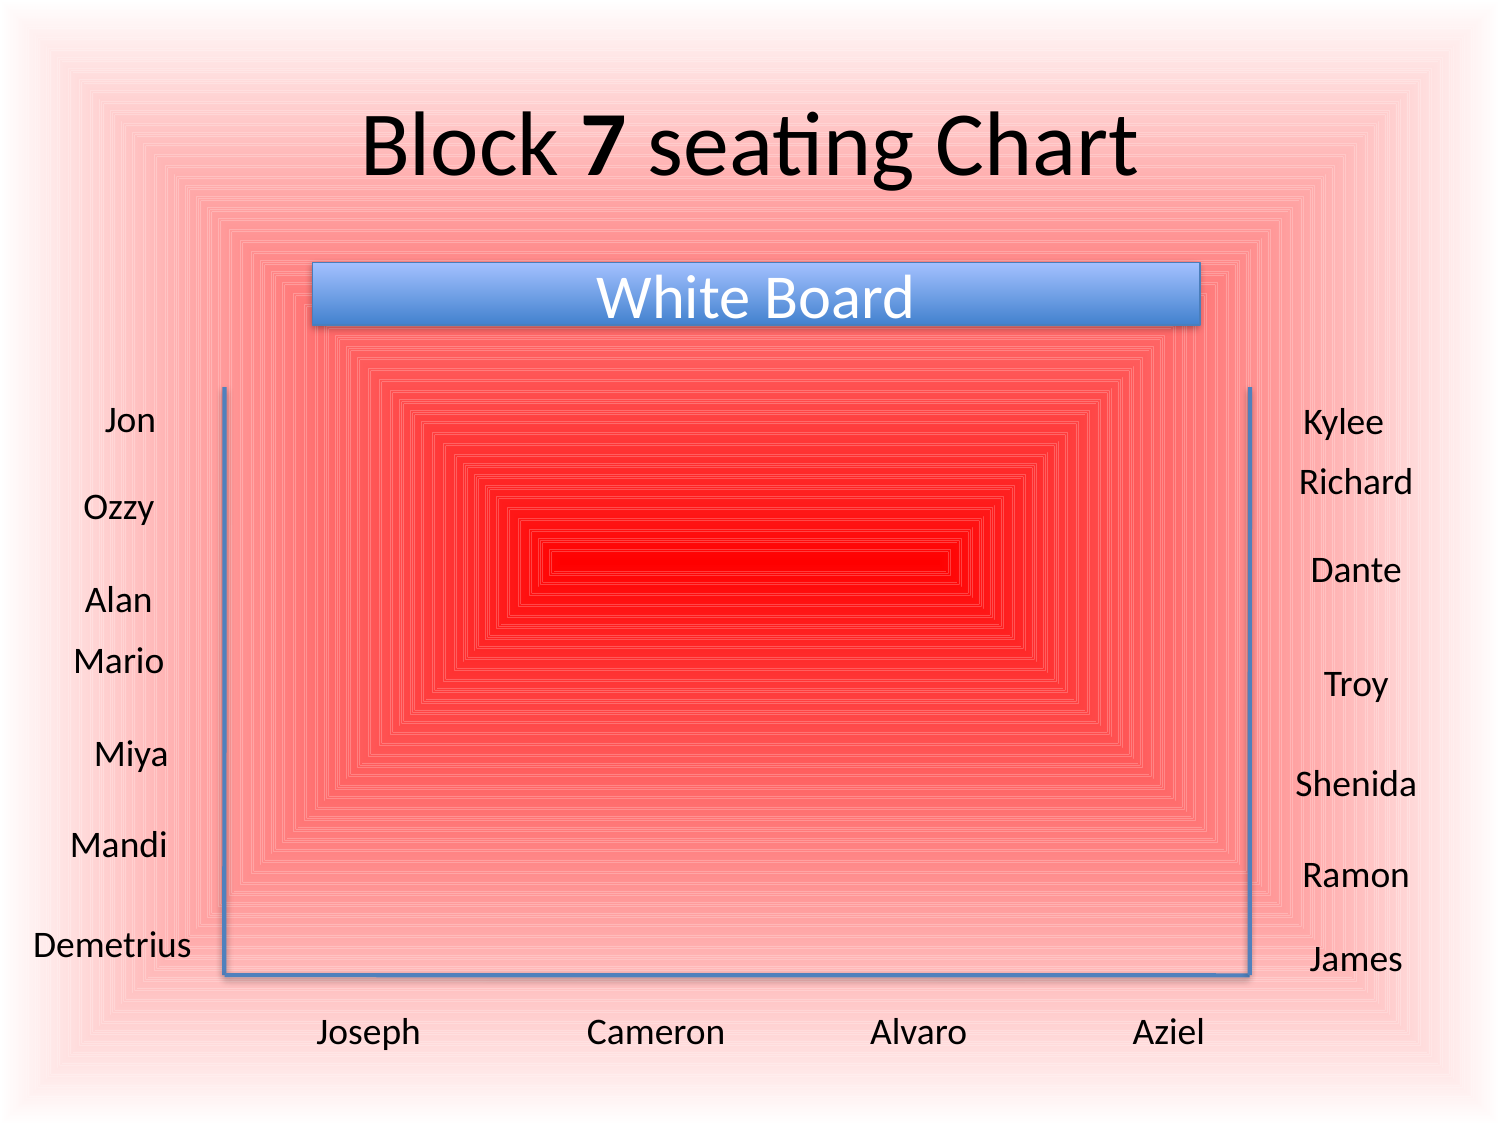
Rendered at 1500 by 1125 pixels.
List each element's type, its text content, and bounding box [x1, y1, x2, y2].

text_box Aziel [1074, 999, 1263, 1060]
text_box James [1262, 926, 1450, 987]
text_box Richard [1262, 449, 1450, 510]
text_box Cameron [562, 999, 750, 1060]
title Block 7 seating Chart [75, 45, 1425, 233]
text_box Ramon [1262, 842, 1450, 903]
text_box Shenida [1262, 751, 1450, 812]
text_box Miya [37, 721, 218, 782]
text_box Troy [1262, 651, 1450, 712]
text_box Alan [24, 567, 213, 628]
text_box Dante [1262, 537, 1450, 598]
text_box Alvaro [825, 999, 1013, 1060]
text_box Kylee [1253, 389, 1438, 450]
text_box Joseph [275, 999, 463, 1060]
text_box Mandi [24, 812, 213, 873]
text_box Demetrius [0, 912, 218, 973]
text_box White Board [312, 262, 1201, 326]
text_box Mario [24, 628, 213, 689]
text_box Jon [36, 387, 221, 448]
text_box Ozzy [24, 474, 213, 535]
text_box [224, 386, 1251, 976]
